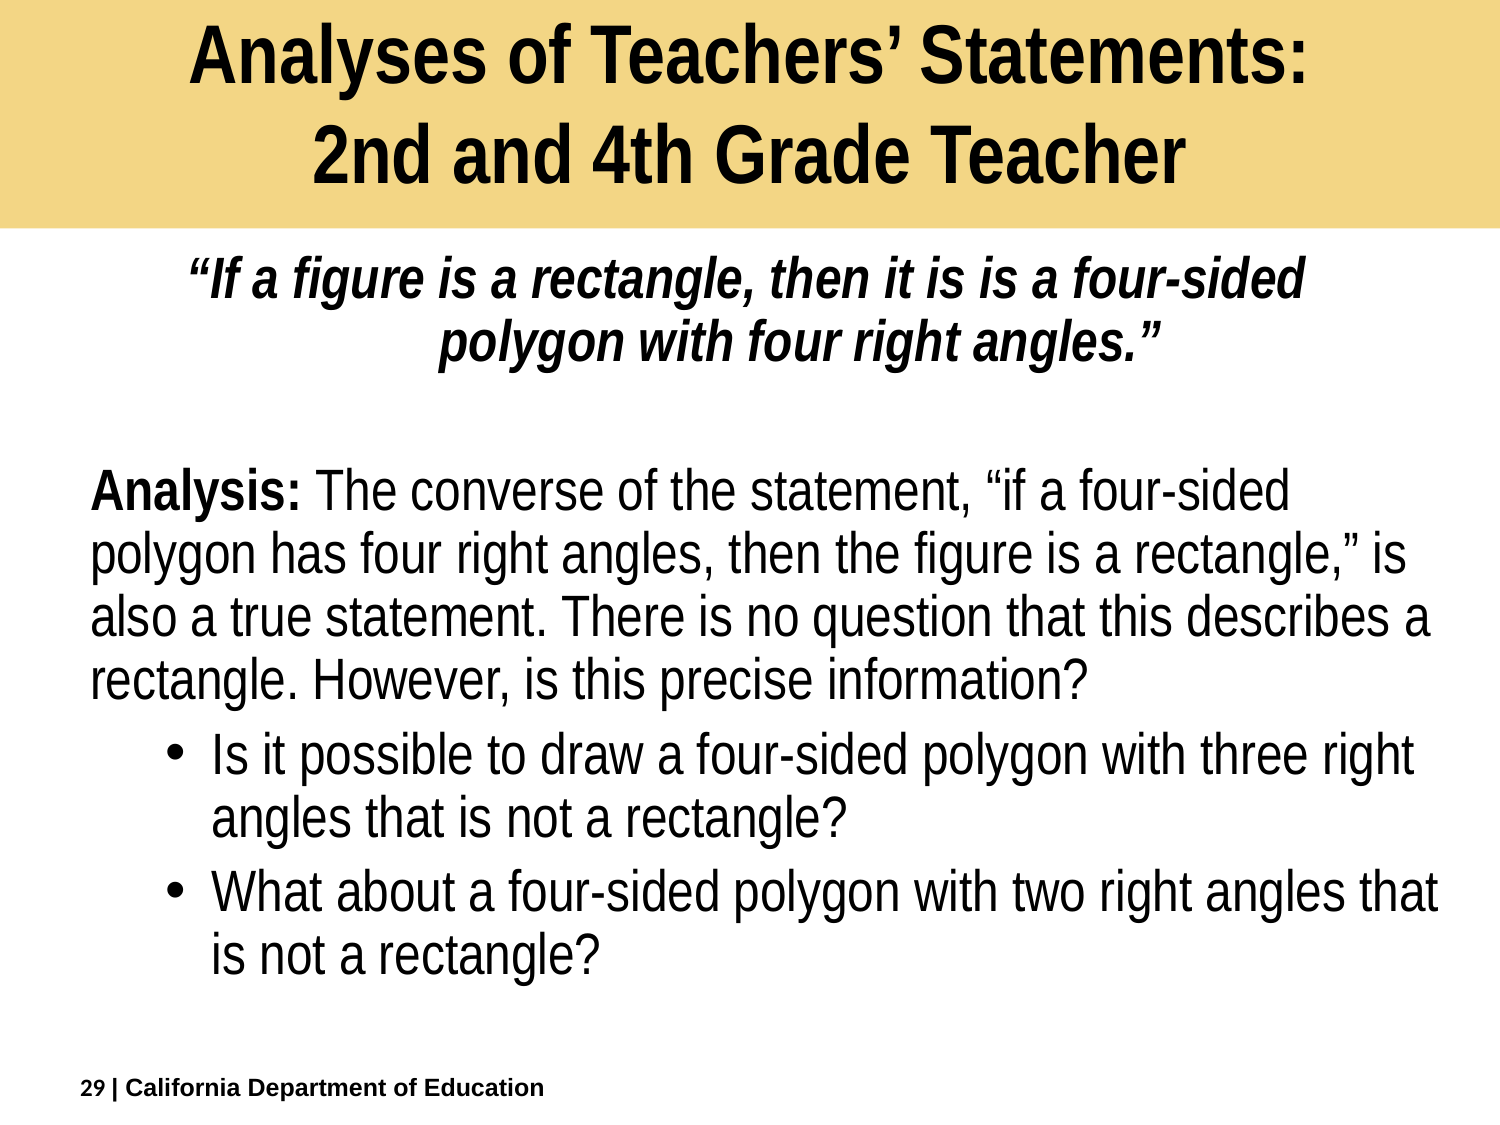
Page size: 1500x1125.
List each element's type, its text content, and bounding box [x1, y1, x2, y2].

title Analyses of Teachers’ Statements: 2nd and 4th Grade Teacher [74, 11, 1426, 200]
footer | California Department of Education [121, 1064, 699, 1124]
list “If a figure is a rectangle, then it is is a four-sided polygon with four right angles.” Analysis: The converse of the statement, “if a four-sided polygon has four right angles, then the figure is a rectangle,” is also a true statement. There is no question that this describes a rectangle. However, is this precise information? Is it possible to draw a four-sided polygon with three right angles that is not a rectangle? What about a four-sided polygon with two right angles that is not a rectangle? [74, 240, 1472, 1054]
slide_number 29 [55, 1064, 121, 1124]
